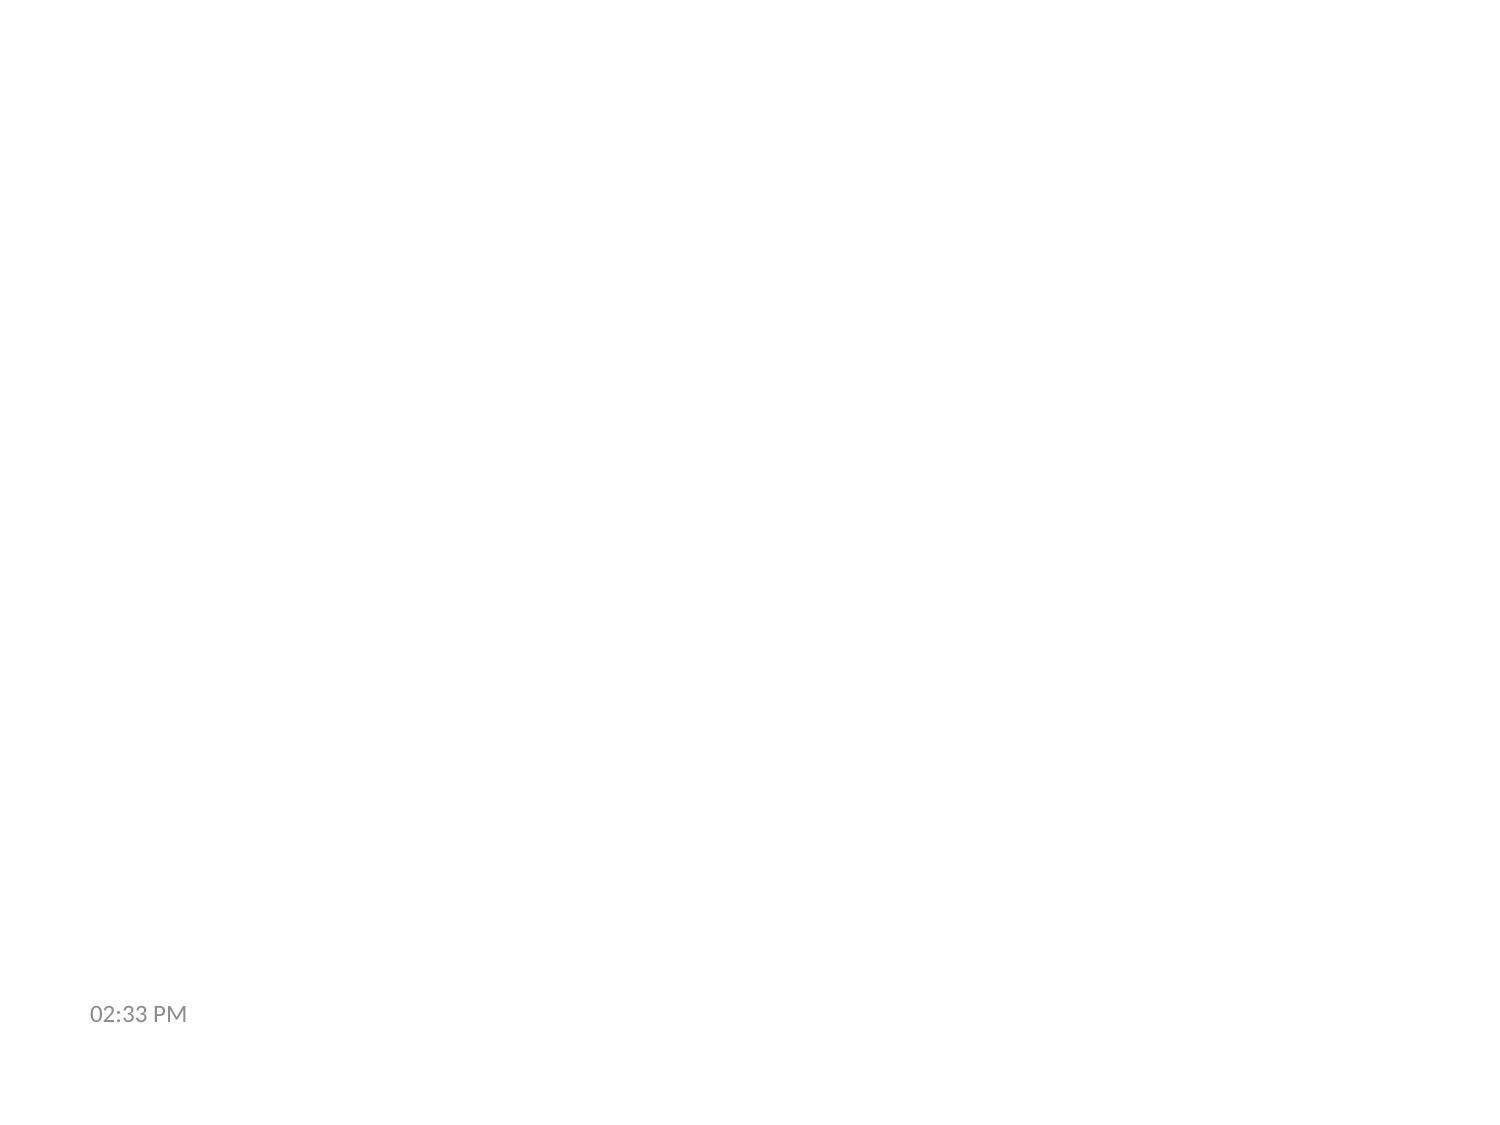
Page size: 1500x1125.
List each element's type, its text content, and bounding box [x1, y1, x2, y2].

text_box 3:35 PM [75, 982, 425, 1043]
